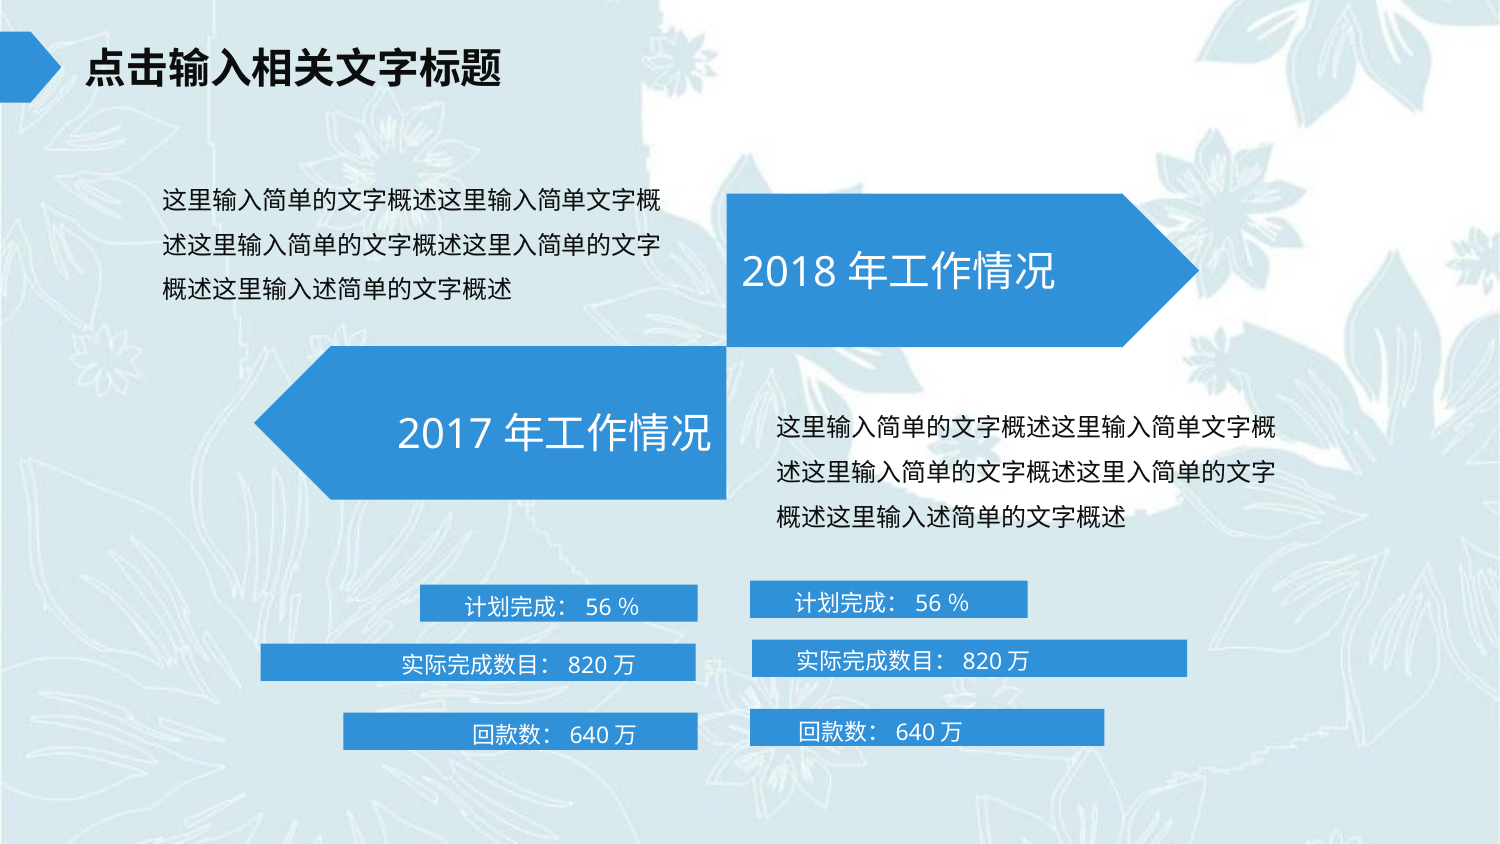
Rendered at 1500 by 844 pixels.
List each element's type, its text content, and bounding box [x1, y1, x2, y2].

text_box 实际完成数目：820万 [386, 643, 651, 686]
text_box [750, 638, 1189, 679]
text_box 回款数：640万 [457, 713, 653, 756]
text_box 实际完成数目：820万 [781, 639, 1046, 682]
text_box 点击输入相关文字标题 [70, 34, 518, 100]
text_box 这里输入简单的文字概述这里输入简单文字概 述这里输入简单的文字概述这里入简单的文字 概述这里输入述简单的文字概述 [147, 161, 680, 312]
text_box [748, 579, 1030, 620]
text_box [251, 344, 729, 502]
text_box 2017年工作情况 [324, 399, 727, 465]
text_box 回款数：640万 [783, 709, 979, 752]
text_box 计划完成：56％ [780, 580, 985, 623]
picture [0, 0, 1500, 844]
text_box [418, 582, 700, 624]
text_box [748, 707, 1106, 748]
text_box [724, 191, 1202, 350]
text_box [0, 29, 63, 105]
text_box 计划完成：56％ [450, 584, 656, 627]
text_box 2018年工作情况 [726, 237, 1129, 303]
text_box [341, 711, 700, 752]
text_box [259, 642, 698, 683]
text_box 这里输入简单的文字概述这里输入简单文字概 述这里输入简单的文字概述这里入简单的文字 概述这里输入述简单的文字概述 [761, 389, 1294, 539]
